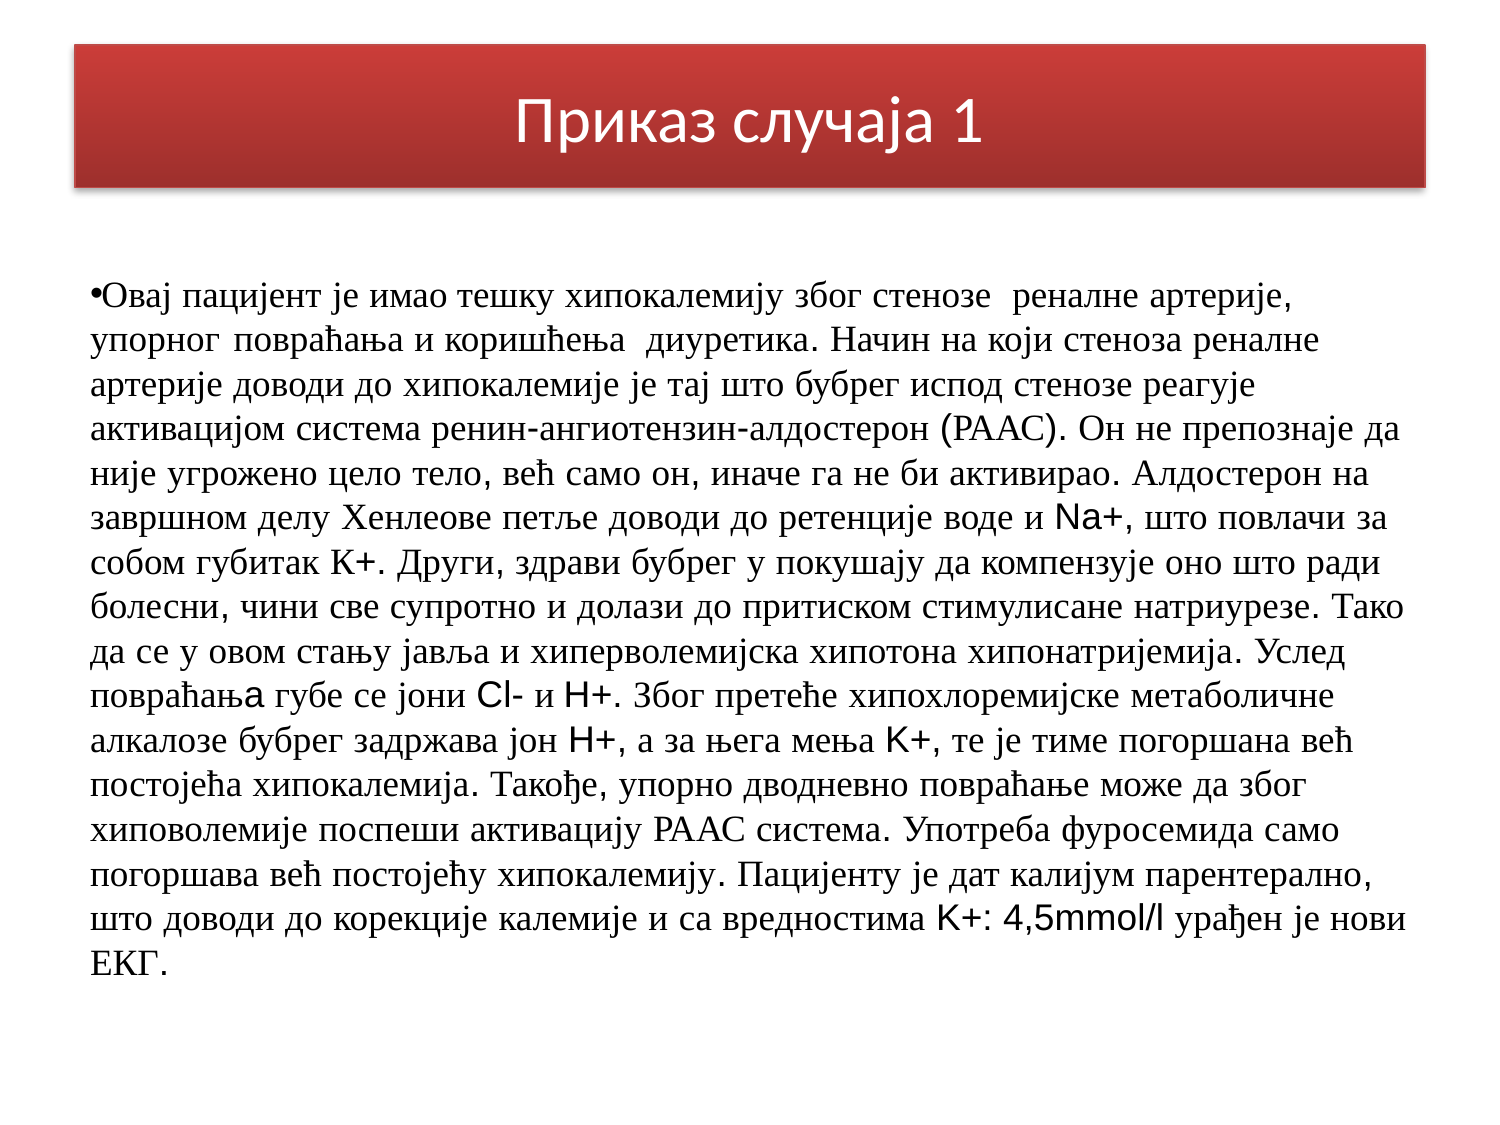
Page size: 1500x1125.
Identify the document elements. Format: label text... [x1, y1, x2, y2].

list Овај пацијент је имао тешку хипокалемију због стенозе реналне артерије, упорног повраћања и коришћења диуретика. Начин на који стеноза реналне артерије доводи до хипокалемије је тај што бубрег испод стенозе реагује активацијом система ренин-ангиотензин-алдостерон (РААС). Он не препознаје да није угрожено цело тело, већ само он, иначе га не би активирао. Алдостерон на завршном делу Хенлеове петље доводи до ретенције воде и Na+, што повлачи за собом губитак К+. Други, здрави бубрег у покушају да компензује оно што ради болесни, чини све супротно и долази до притиском стимулисане натриурезе. Тако да се у овом стању јавља и хиперволемијска хипотона хипонатријемија. Услед повраћањa губе се јони Cl- и H+. Због претеће хипохлоремијске метаболичне алкалозе бубрег задржава јон H+, а за њега мења K+, те је тиме погоршана већ постојећа хипокалемија. Такође, упорно дводневно повраћање може да због хиповолемије поспеши активацију РААС система. Употреба фуросемида само погоршава већ постојећу хипокалемију. Пацијенту је дат калијум парентерално, што доводи до корекције калемије и са вредностима K+: 4,5mmol/l урађен је нови ЕКГ. [75, 262, 1425, 1005]
title Приказ случаја 1 [74, 44, 1426, 188]
